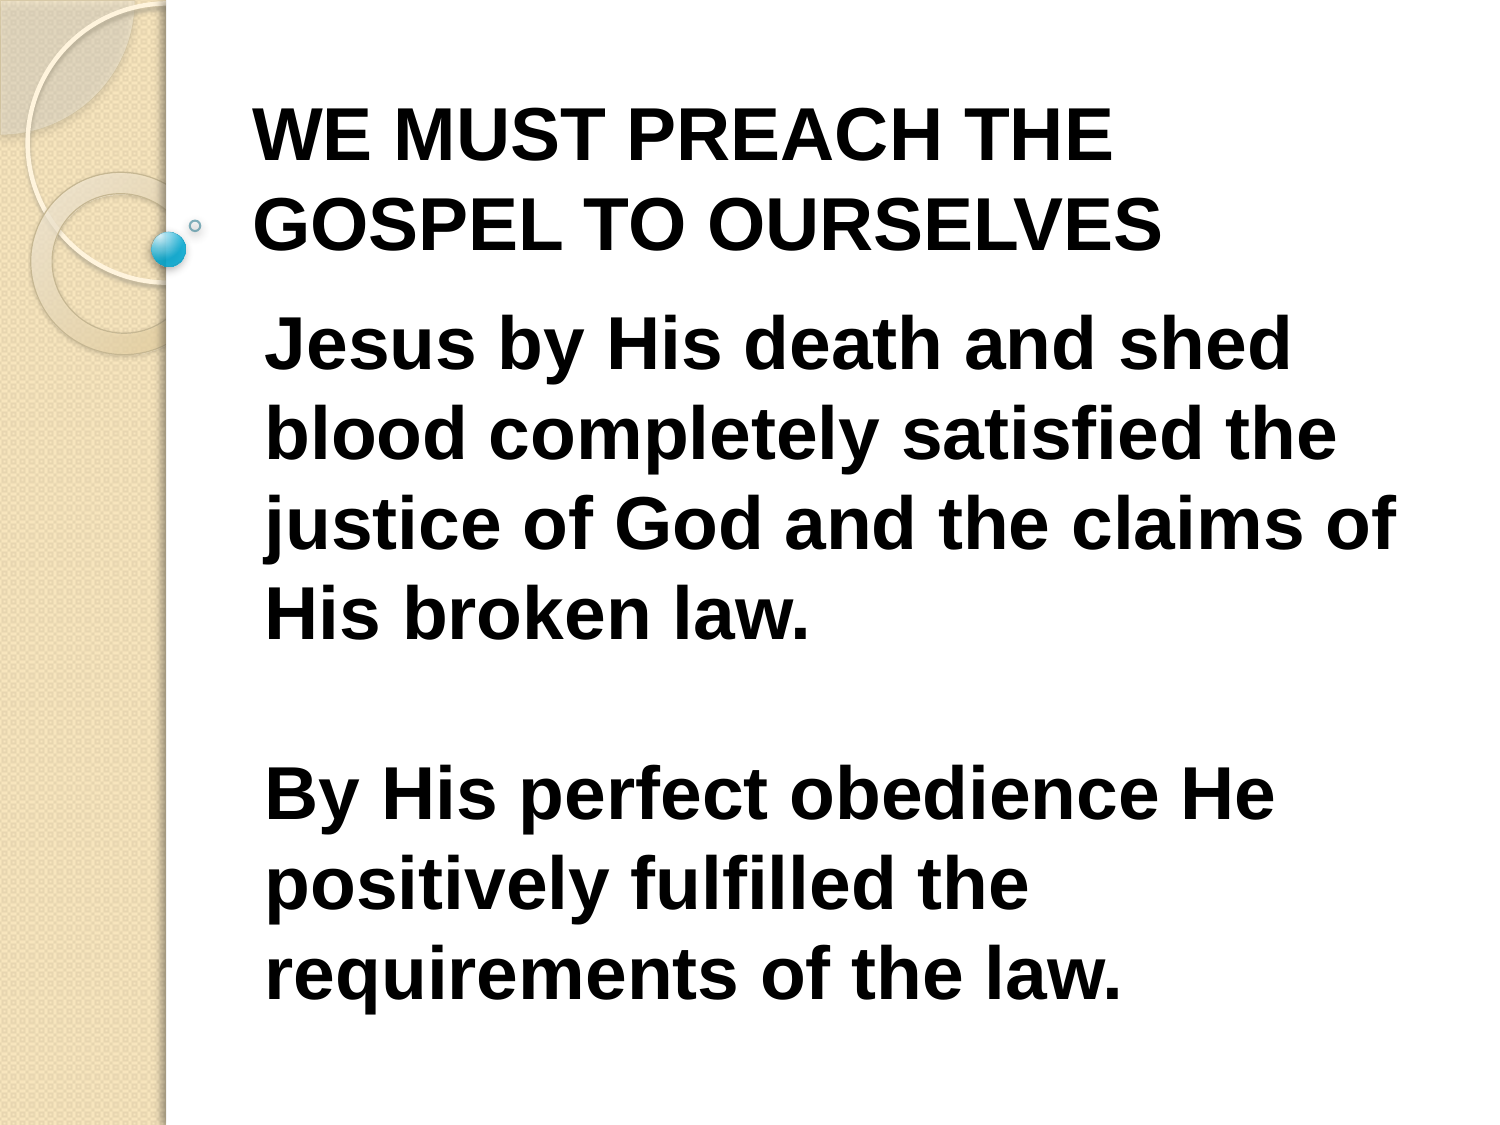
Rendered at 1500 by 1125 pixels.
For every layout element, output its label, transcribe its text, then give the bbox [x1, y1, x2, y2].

text_box WE MUST PREACH THE GOSPEL TO OURSELVES [237, 78, 1413, 273]
text_box Jesus by His death and shed blood completely satisfied the justice of God and the claims of His broken law. By His perfect obedience He positively fulfilled the requirements of the law. [249, 287, 1425, 1023]
